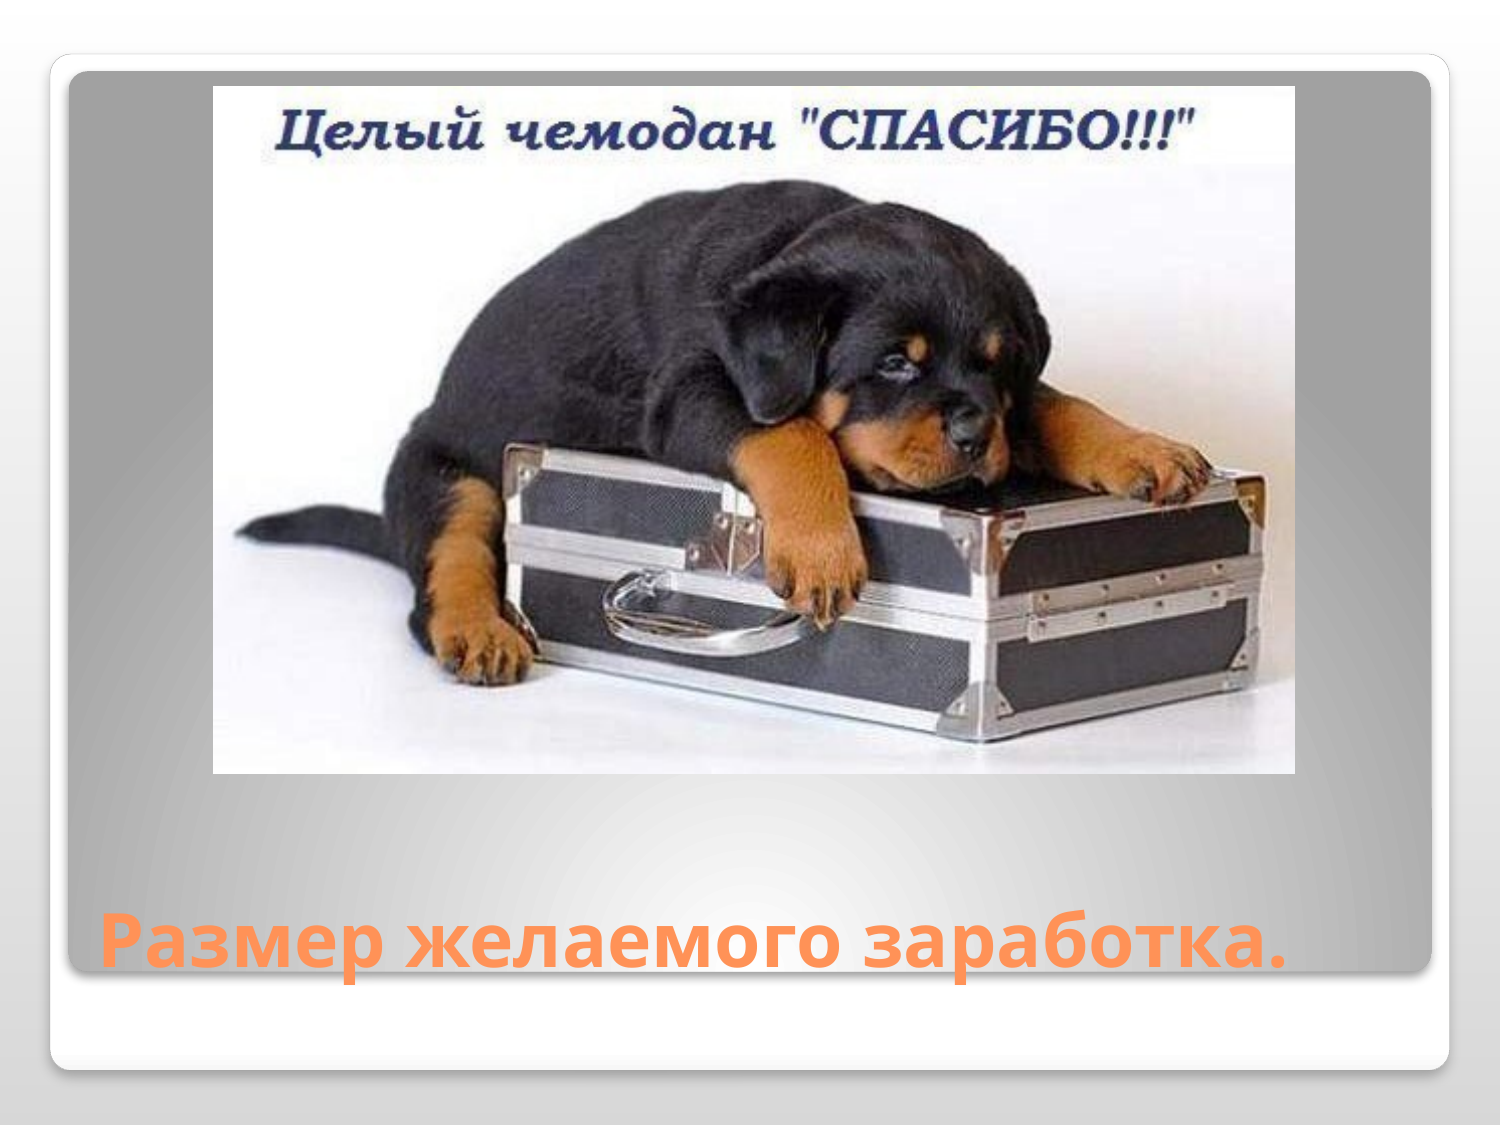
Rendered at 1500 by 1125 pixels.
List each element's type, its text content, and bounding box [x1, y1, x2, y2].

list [213, 86, 1295, 775]
title Размер желаемого заработка. [82, 817, 1425, 990]
